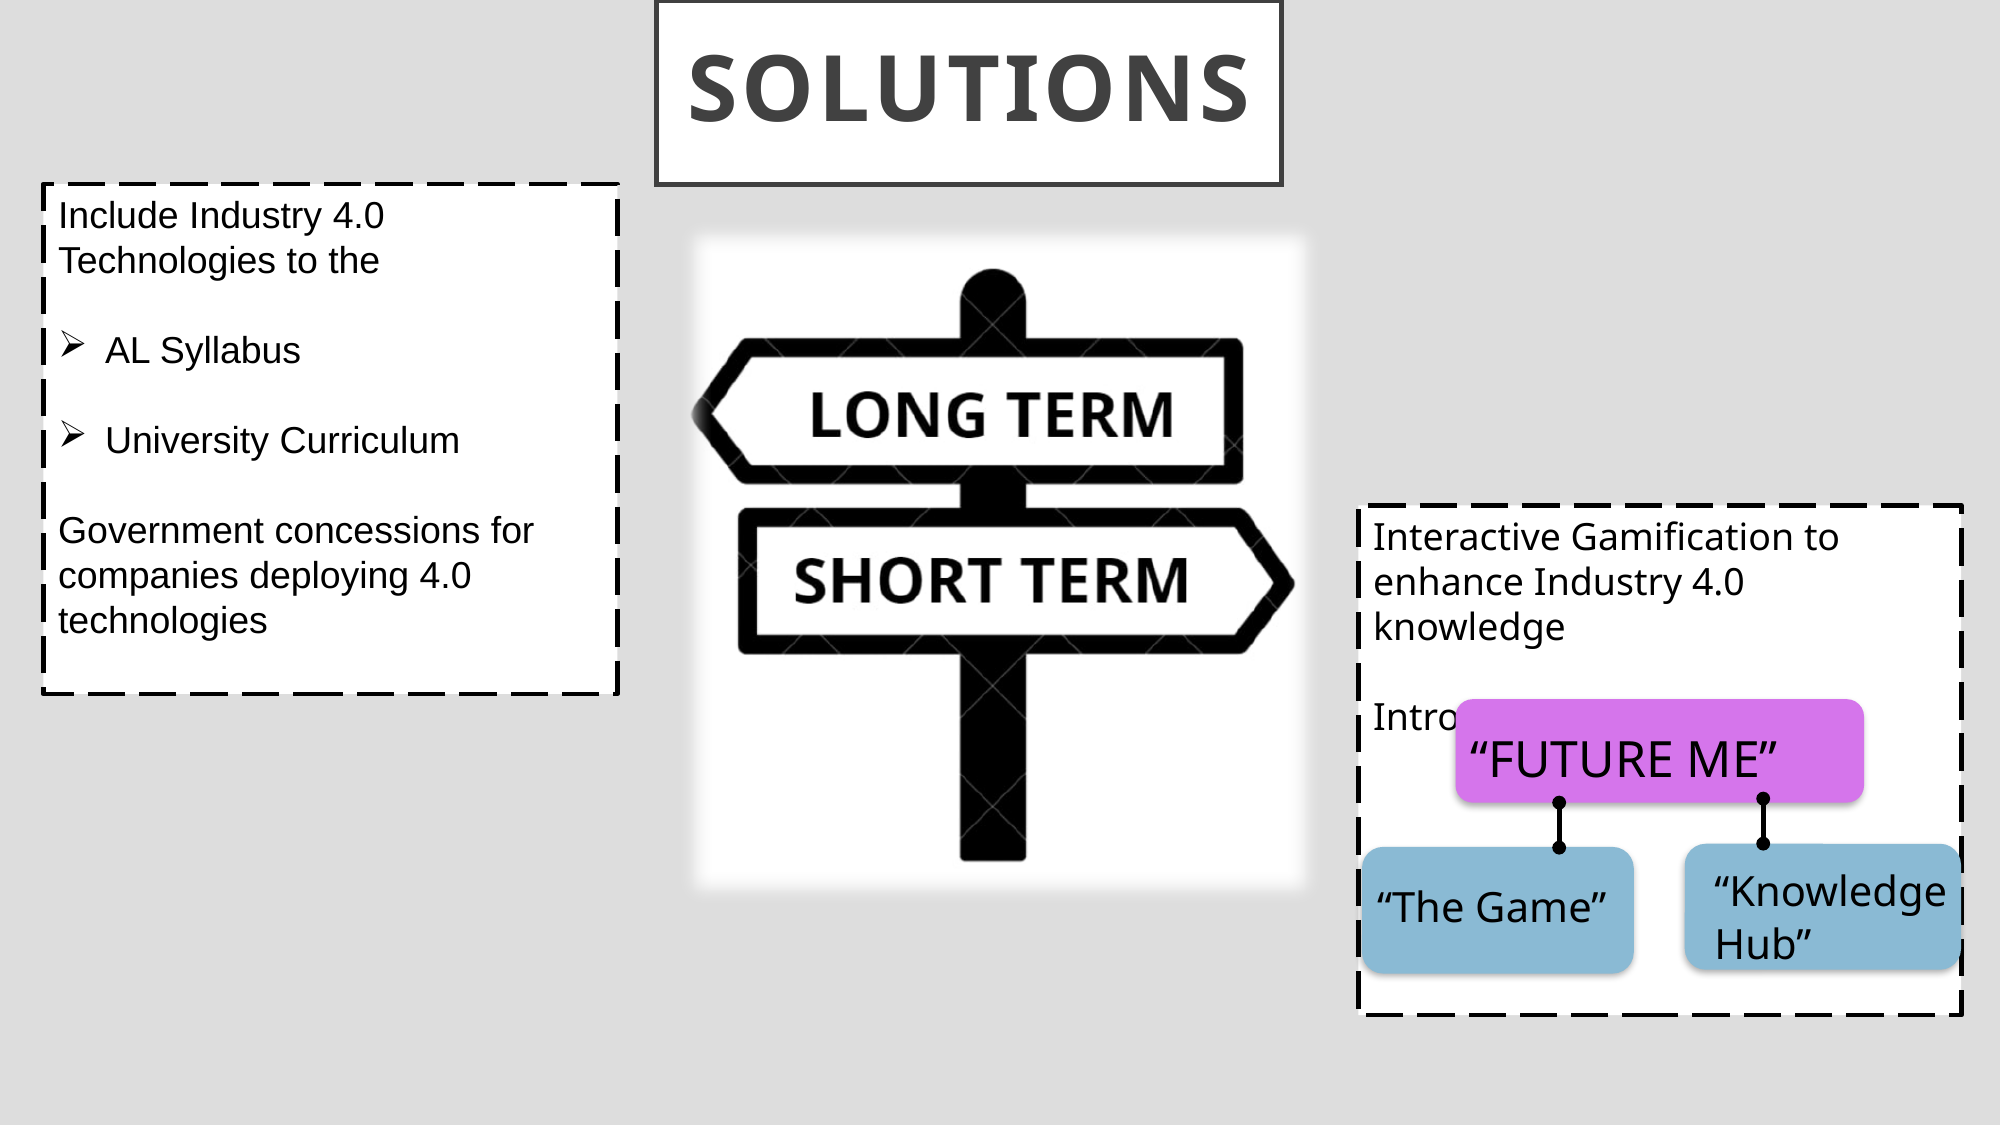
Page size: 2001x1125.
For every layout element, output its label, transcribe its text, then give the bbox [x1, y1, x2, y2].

text_box Interactive Gamification to enhance Industry 4.0 knowledge Introducing…. [1358, 812, 1962, 1016]
text_box [1454, 698, 1865, 804]
text_box [1683, 842, 1959, 970]
text_box [1360, 845, 1635, 959]
text_box “Knowledge Hub” [1699, 853, 1987, 974]
text_box Interactive Gamification to enhance Industry 4.0 knowledge Introducing…. [1358, 505, 1962, 862]
title SOLUTIONS [654, 0, 1284, 187]
text_box Include Industry 4.0 Technologies to the AL Syllabus University Curriculum Government concessions for companies deploying 4.0 technologies [43, 184, 618, 694]
picture [677, 218, 1323, 907]
text_box “FUTURE ME” [1455, 715, 1866, 787]
text_box “The Game” [1362, 870, 1650, 991]
